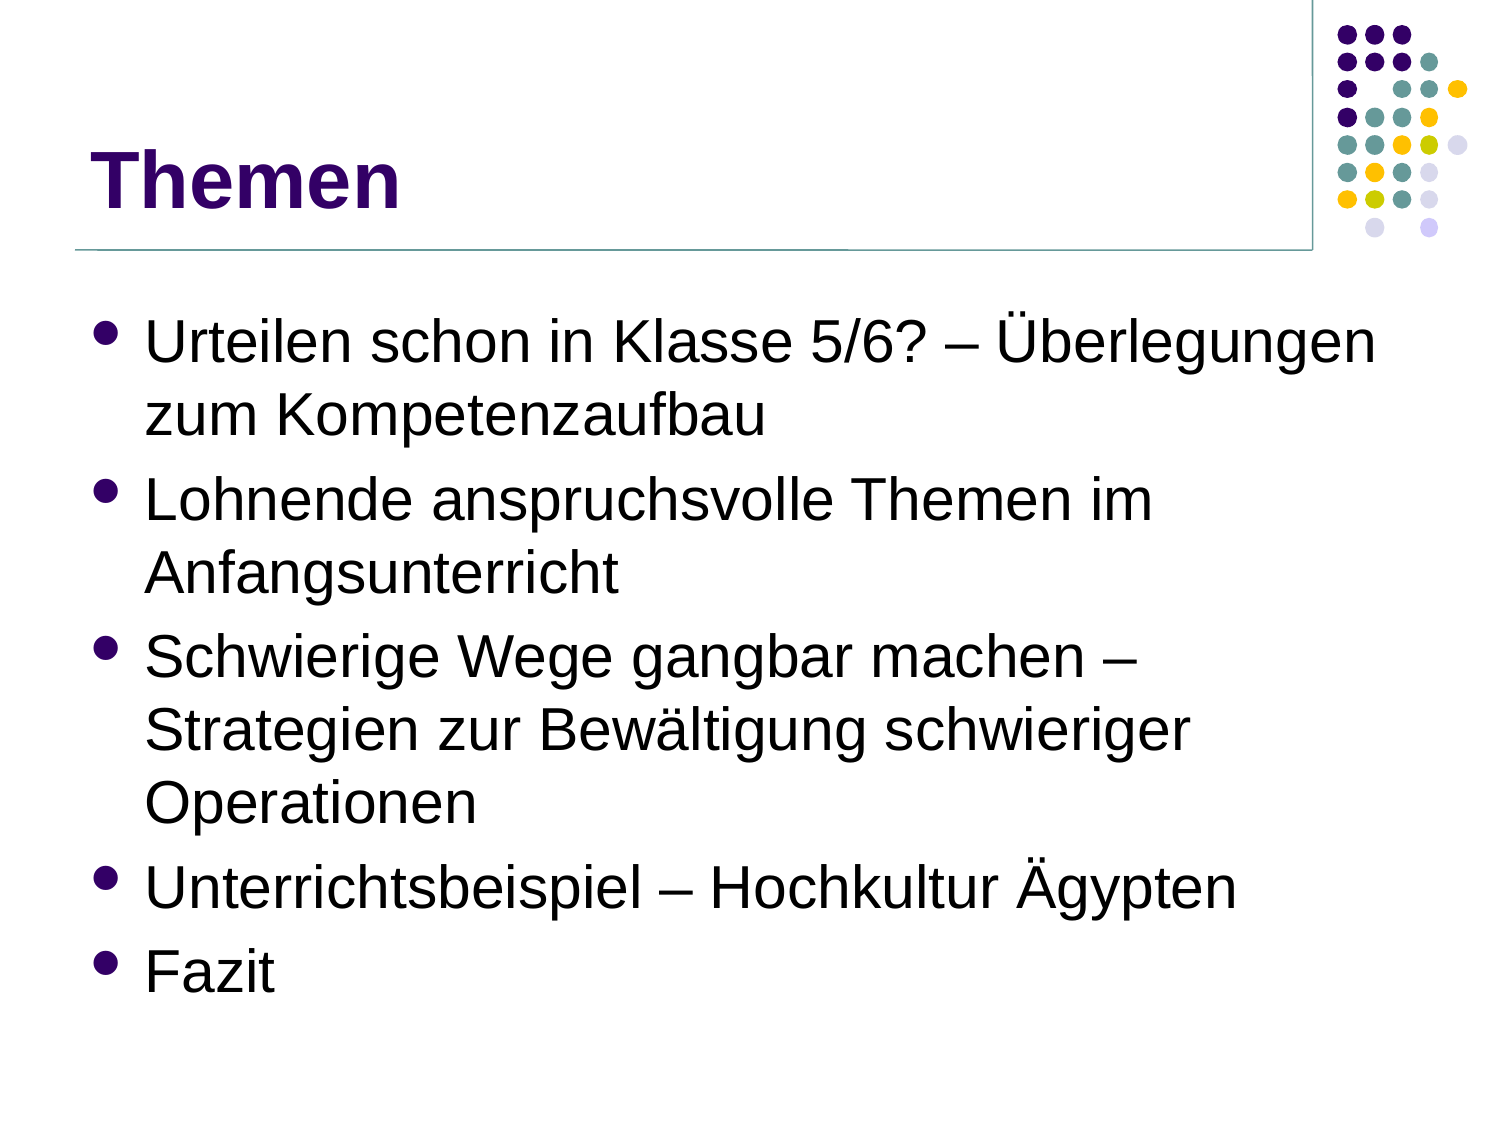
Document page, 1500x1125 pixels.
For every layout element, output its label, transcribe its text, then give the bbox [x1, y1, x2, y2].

list Urteilen schon in Klasse 5/6? – Überlegungen zum Kompetenzaufbau Lohnende anspruchsvolle Themen im Anfangsunterricht Schwierige Wege gangbar machen – Strategien zur Bewältigung schwieriger Operationen Unterrichtsbeispiel – Hochkultur Ägypten Fazit [75, 294, 1425, 1019]
title Themen [75, 20, 1313, 233]
